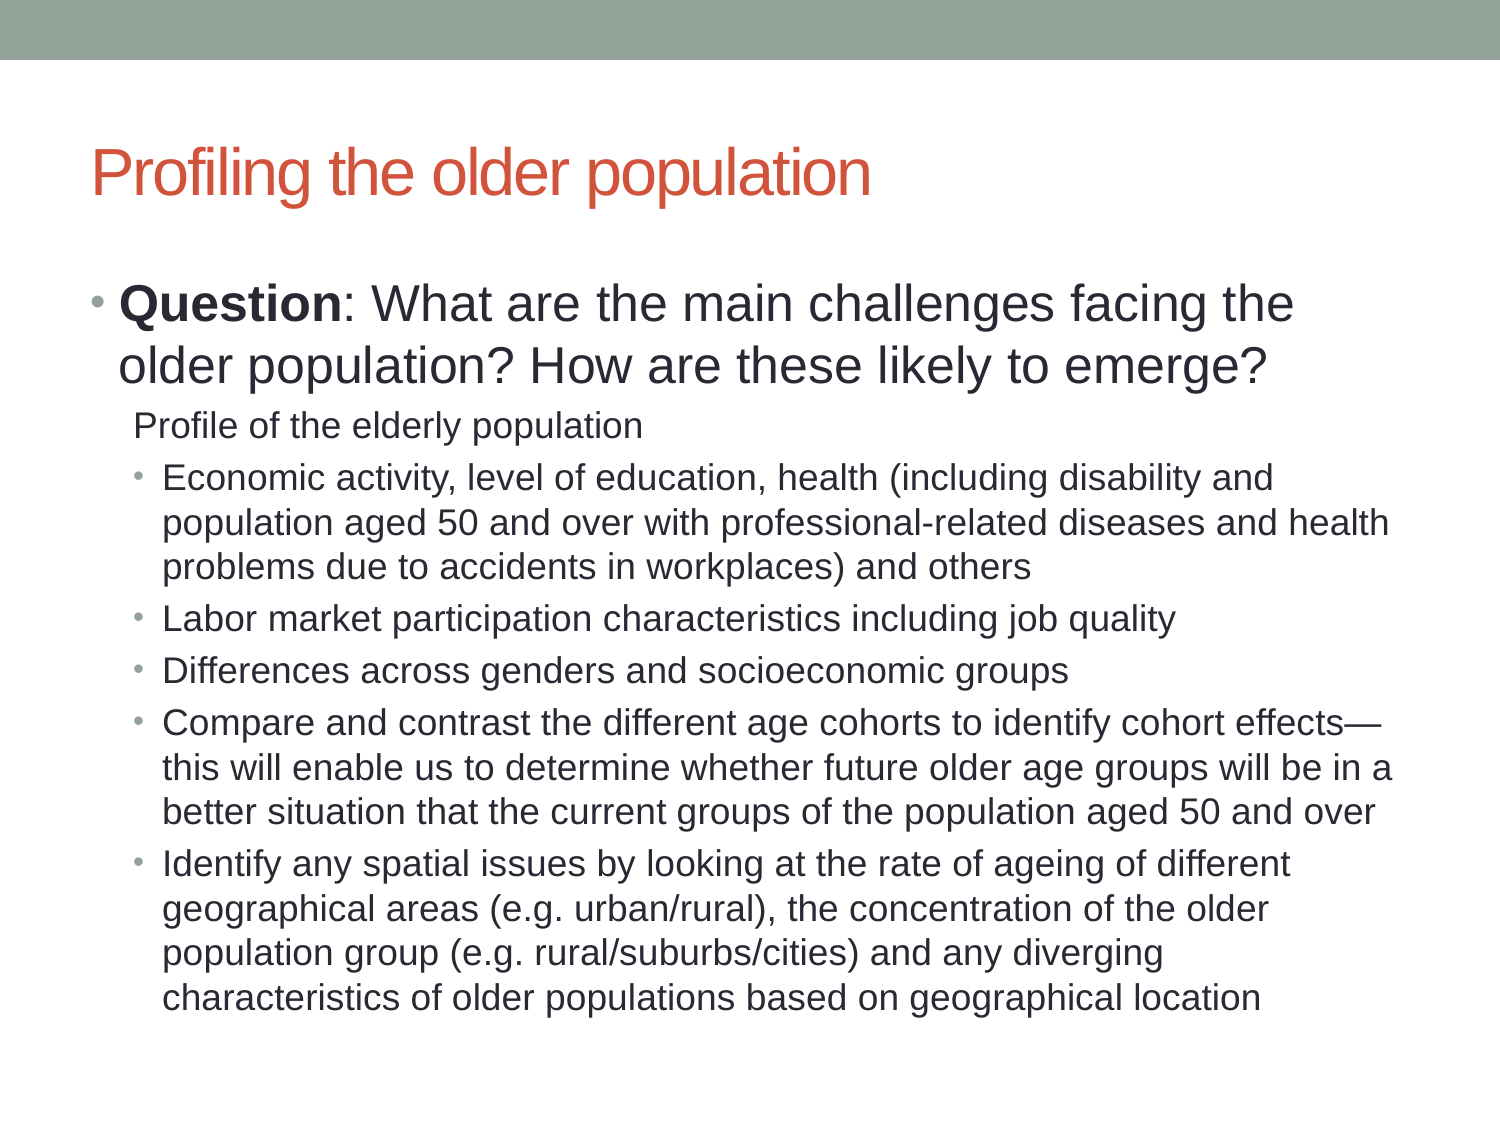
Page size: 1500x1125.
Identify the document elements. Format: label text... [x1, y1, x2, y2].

title Profiling the older population [75, 87, 1425, 250]
list Question: What are the main challenges facing the older population? How are these likely to emerge? Profile of the elderly population Economic activity, level of education, health (including disability and population aged 50 and over with professional-related diseases and health problems due to accidents in workplaces) and others Labor market participation characteristics including job quality Differences across genders and socioeconomic groups Compare and contrast the different age cohorts to identify cohort effects—this will enable us to determine whether future older age groups will be in a better situation that the current groups of the population aged 50 and over Identify any spatial issues by looking at the rate of ageing of different geographical areas (e.g. urban/rural), the concentration of the older population group (e.g. rural/suburbs/cities) and any diverging characteristics of older populations based on geographical location [75, 262, 1425, 1063]
